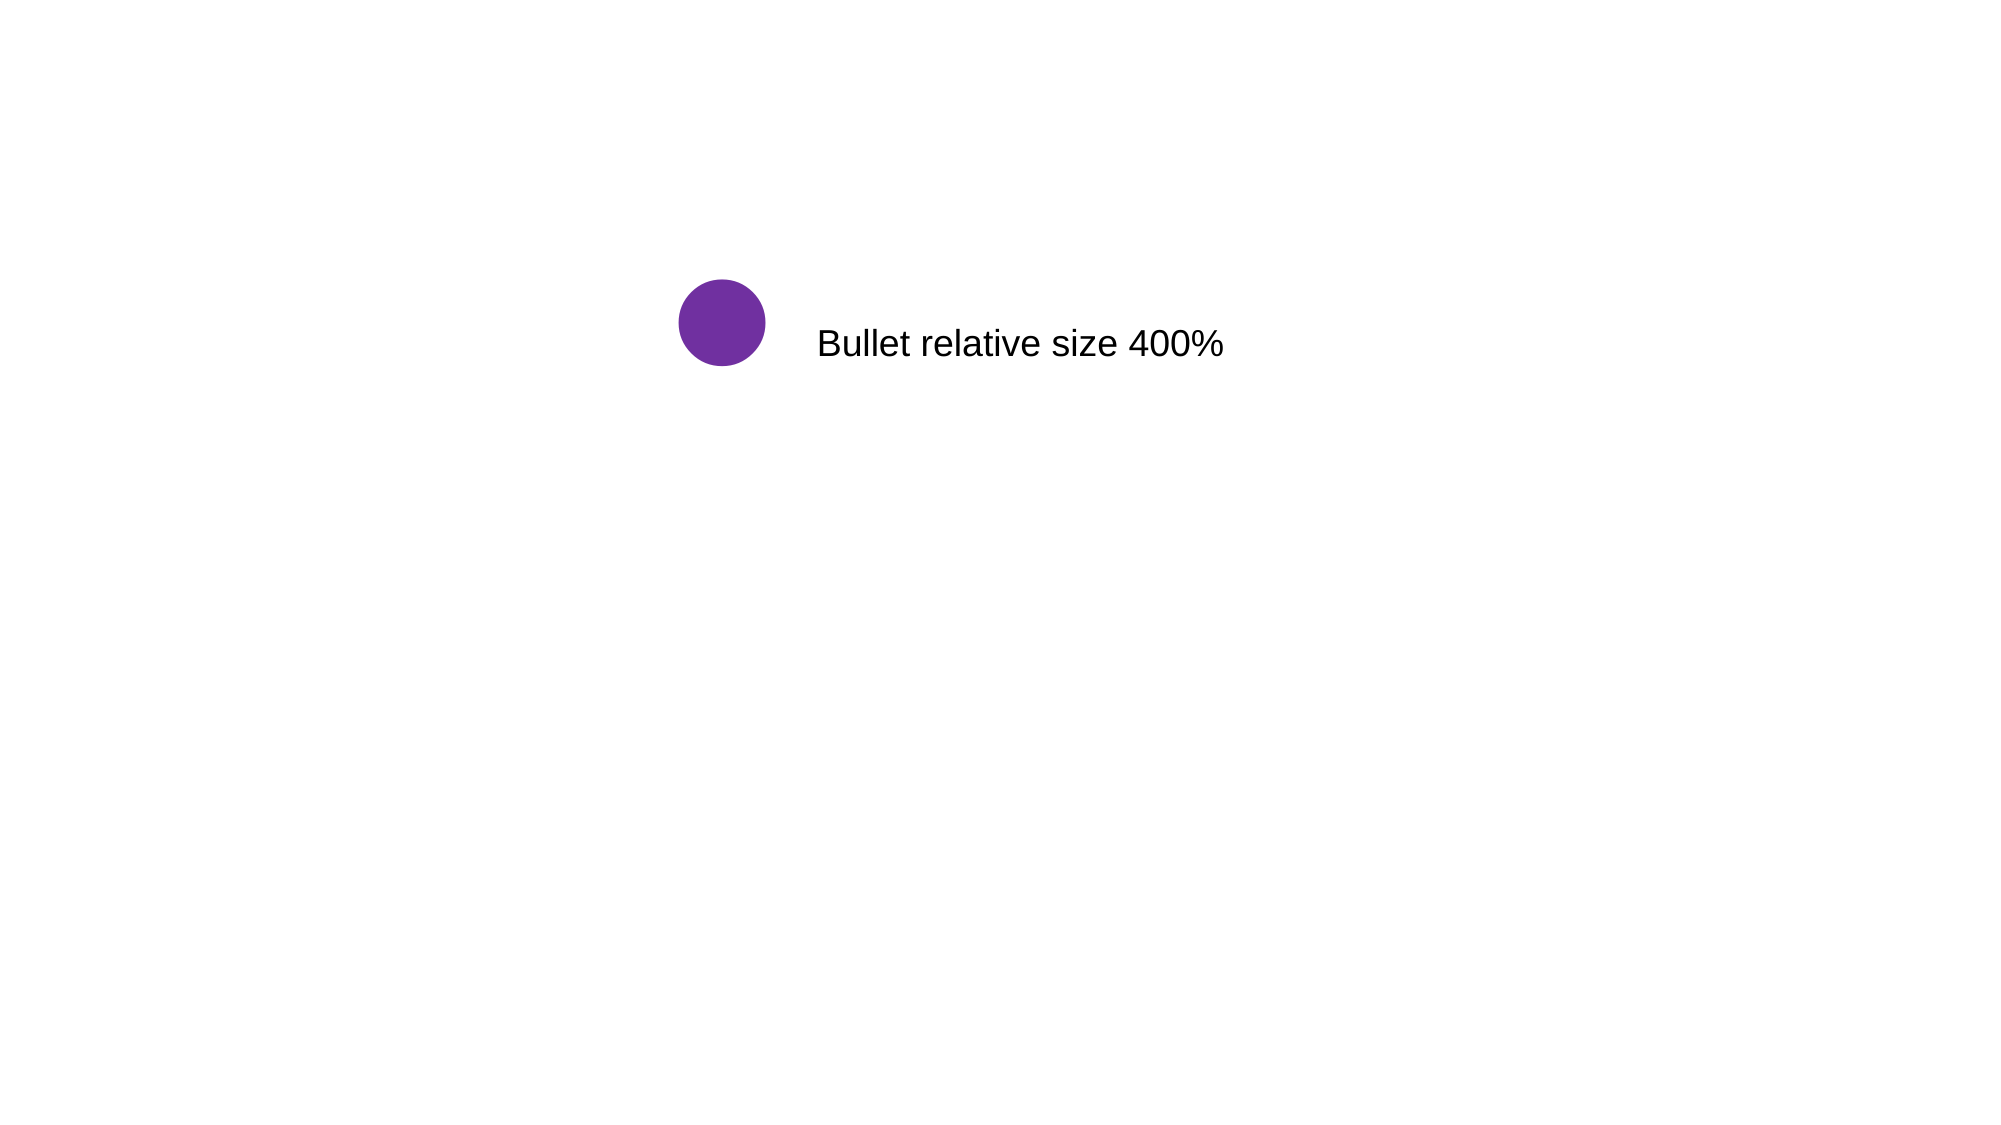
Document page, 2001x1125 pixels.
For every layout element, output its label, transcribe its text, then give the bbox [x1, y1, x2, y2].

text_box Bullet relative size 400% [652, 311, 1639, 372]
